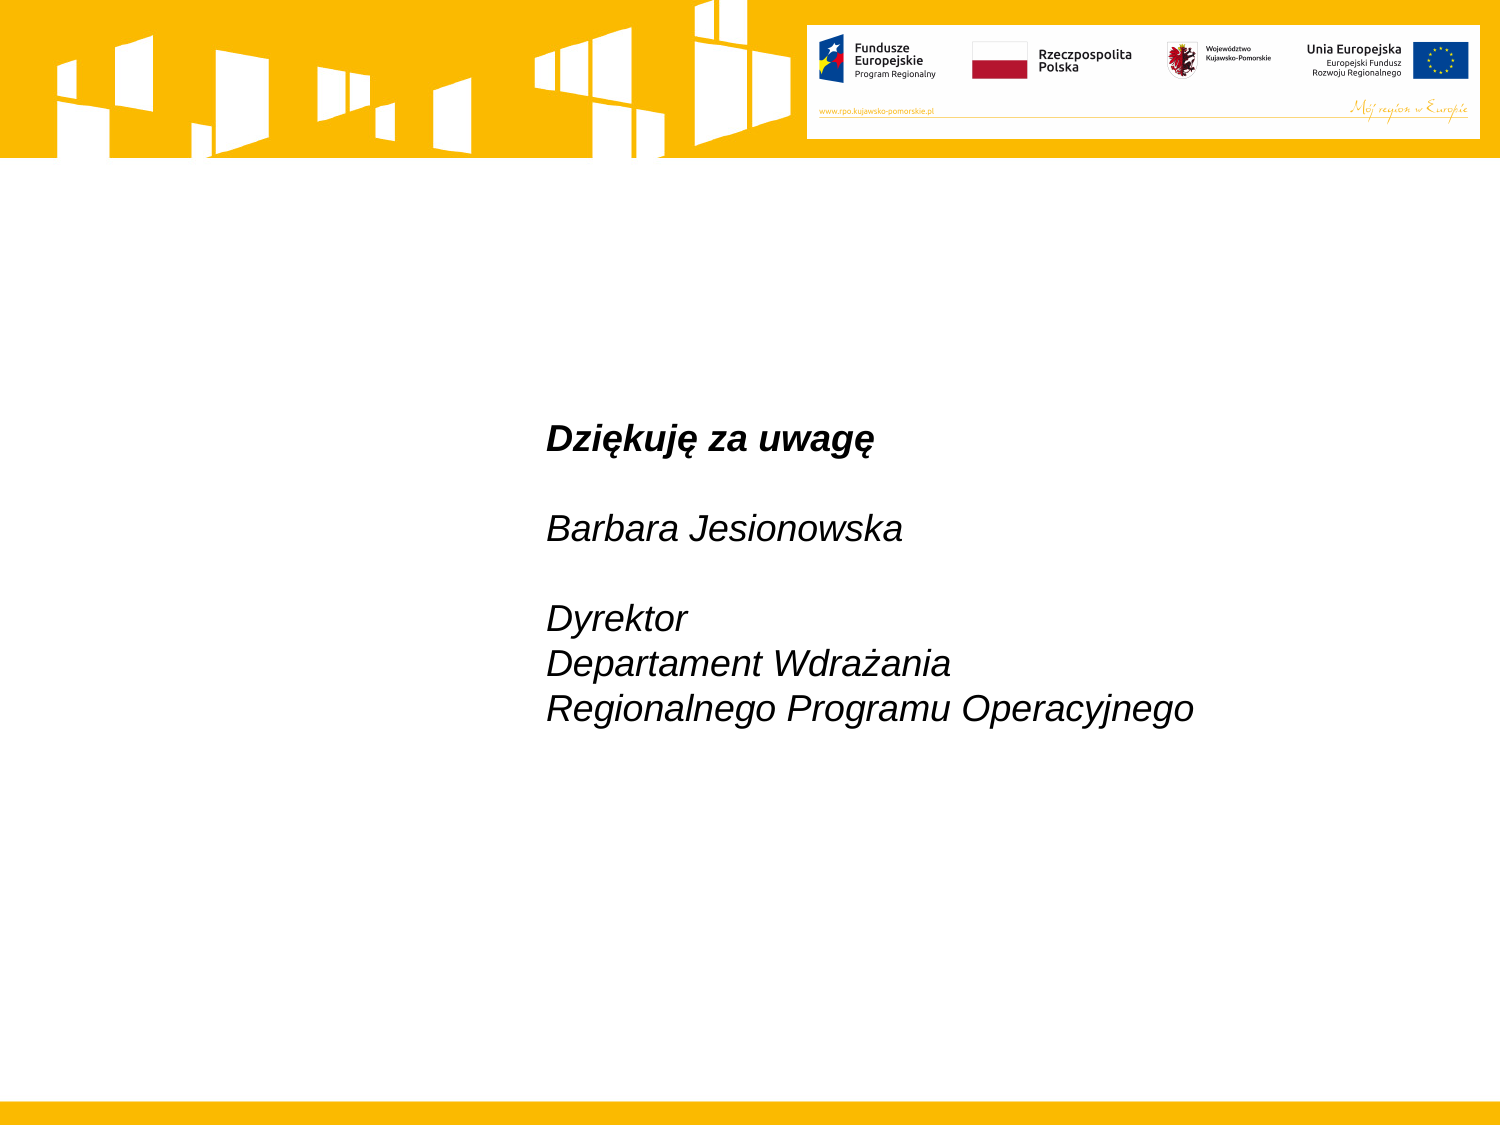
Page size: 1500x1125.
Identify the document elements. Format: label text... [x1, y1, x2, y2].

text_box Dziękuję za uwagę Barbara Jesionowska Dyrektor Departament Wdrażania Regionalnego Programu Operacyjnego [531, 406, 1440, 736]
picture [0, 0, 1500, 1125]
